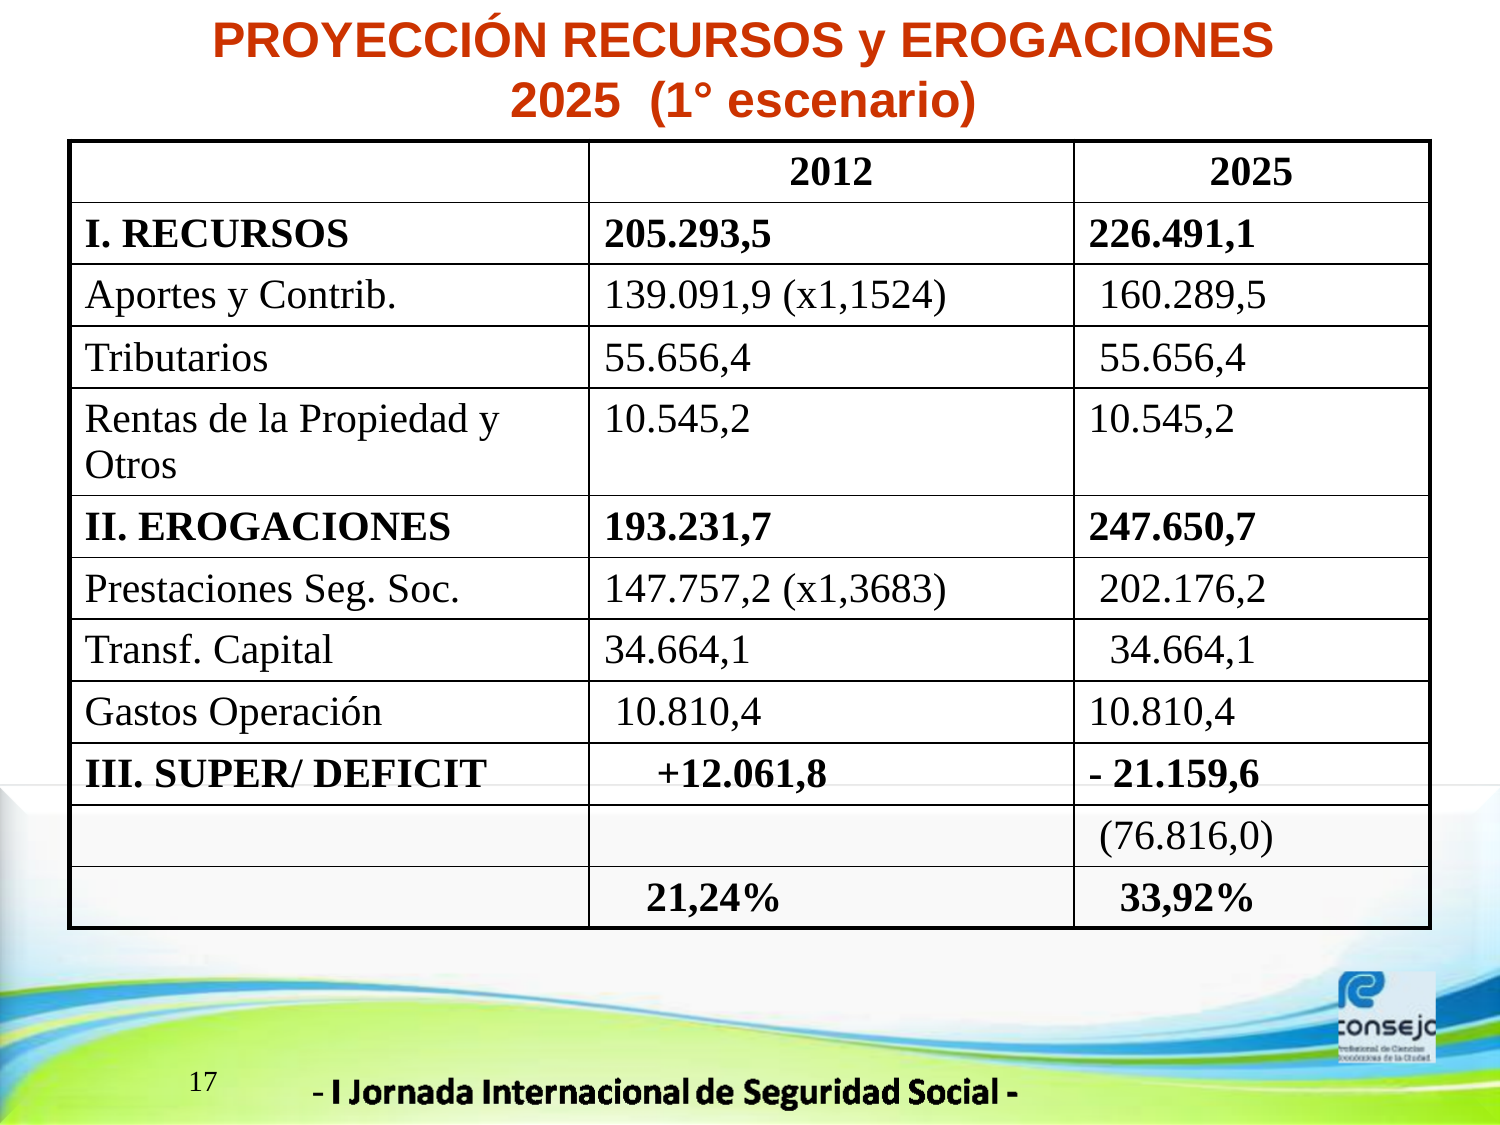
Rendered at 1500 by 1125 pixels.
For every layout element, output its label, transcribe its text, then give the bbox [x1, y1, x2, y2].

table_cell [72, 806, 588, 866]
table_cell 205.293,5 [590, 203, 1073, 263]
table_cell (76.816,0) [1075, 806, 1428, 866]
table_cell 55.656,4 [590, 327, 1073, 387]
table_cell [72, 867, 588, 926]
table_cell Rentas de la Propiedad y Otros [72, 389, 588, 495]
table_cell +12.061,8 [590, 744, 1073, 804]
table_header 2025 [1075, 143, 1428, 202]
table_cell Aportes y Contrib. [72, 265, 588, 325]
table_cell Gastos Operación [72, 682, 588, 742]
table_cell 202.176,2 [1075, 558, 1428, 618]
table_cell 10.545,2 [1075, 389, 1428, 495]
table_cell 34.664,1 [1075, 620, 1428, 680]
table_cell 247.650,7 [1075, 496, 1428, 557]
table_cell 147.757,2 (x1,3683) [590, 558, 1073, 618]
picture [0, 780, 1500, 1125]
title PROYECCIÓN RECURSOS y EROGACIONES 2025 (1° escenario) [53, 0, 1436, 188]
table_cell 10.810,4 [1075, 682, 1428, 742]
table_cell 10.545,2 [590, 389, 1073, 495]
table_header 2012 [590, 143, 1073, 202]
table_cell 55.656,4 [1075, 327, 1428, 387]
table_cell 226.491,1 [1075, 203, 1428, 263]
table_cell 139.091,9 (x1,1524) [590, 265, 1073, 325]
table_cell 33,92% [1075, 867, 1428, 926]
table_cell 193.231,7 [590, 496, 1073, 557]
table_cell 10.810,4 [590, 682, 1073, 742]
table_header [72, 143, 588, 202]
table_cell Transf. Capital [72, 620, 588, 680]
table_cell [590, 806, 1073, 866]
table_cell Tributarios [72, 327, 588, 387]
slide_number 17 [0, 1054, 234, 1125]
table_cell I. RECURSOS [72, 203, 588, 263]
table_cell Prestaciones Seg. Soc. [72, 558, 588, 618]
table_cell - 21.159,6 [1075, 744, 1428, 804]
table_cell II. EROGACIONES [72, 496, 588, 557]
table_cell III. SUPER/ DEFICIT [72, 744, 588, 804]
table_cell 21,24% [590, 867, 1073, 926]
table_cell 34.664,1 [590, 620, 1073, 680]
table_cell 160.289,5 [1075, 265, 1428, 325]
